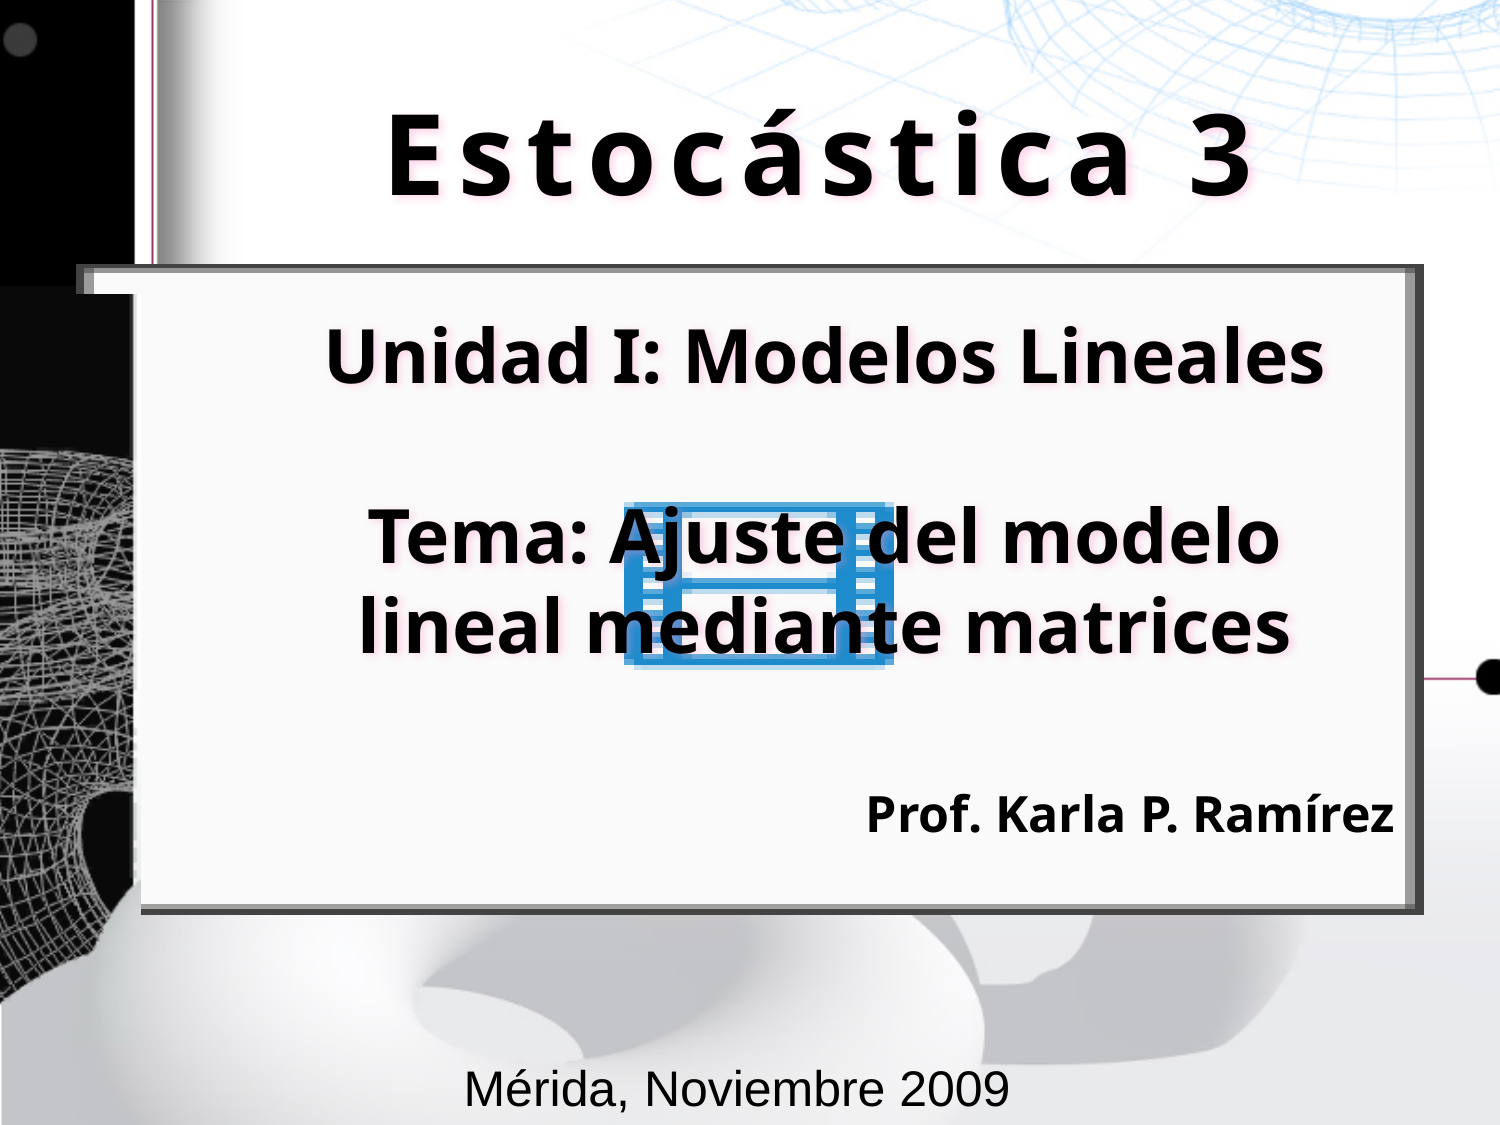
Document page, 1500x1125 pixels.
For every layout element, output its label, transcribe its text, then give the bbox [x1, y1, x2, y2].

text_box Prof. Karla P. Ramírez [850, 774, 1410, 850]
picture [0, 0, 1500, 1125]
text_box Mérida, Noviembre 2009 [448, 1049, 1026, 1124]
title Estocástica 3 Unidad I: Modelos Lineales Tema: Ajuste del modelo lineal mediante matrices [262, 70, 1388, 681]
